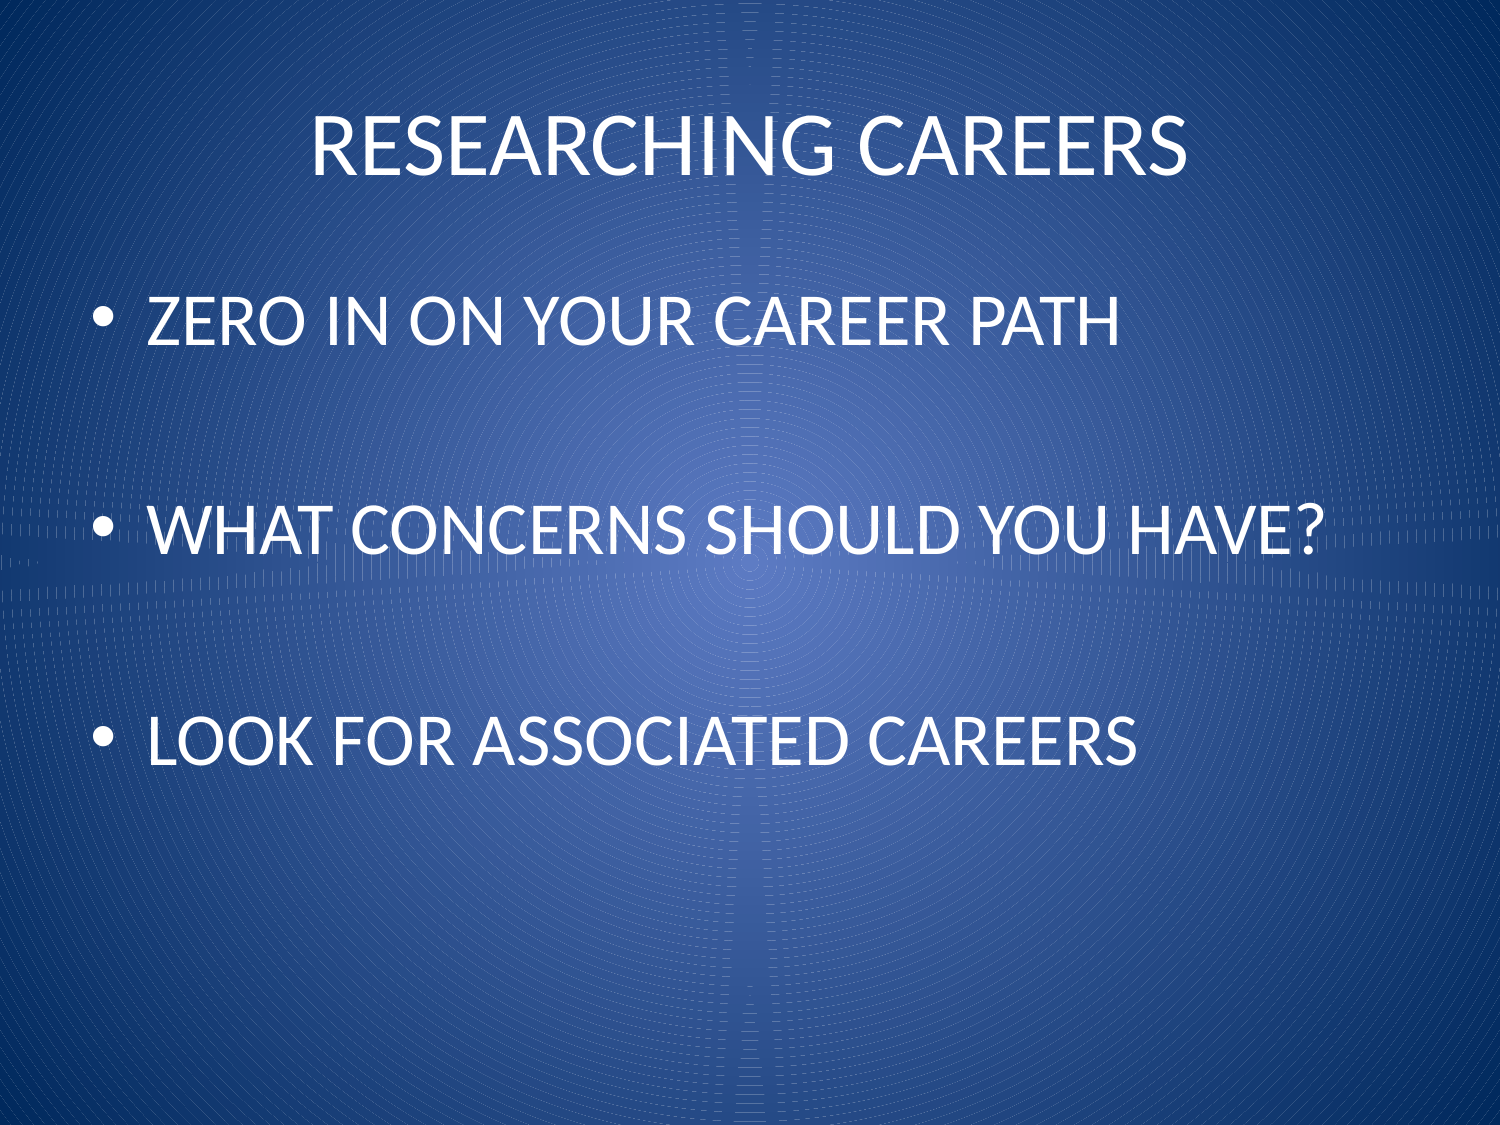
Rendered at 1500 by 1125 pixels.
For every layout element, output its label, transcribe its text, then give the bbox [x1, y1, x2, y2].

list ZERO IN ON YOUR CAREER PATH WHAT CONCERNS SHOULD YOU HAVE? LOOK FOR ASSOCIATED CAREERS [75, 262, 1425, 1005]
title RESEARCHING CAREERS [75, 45, 1425, 233]
